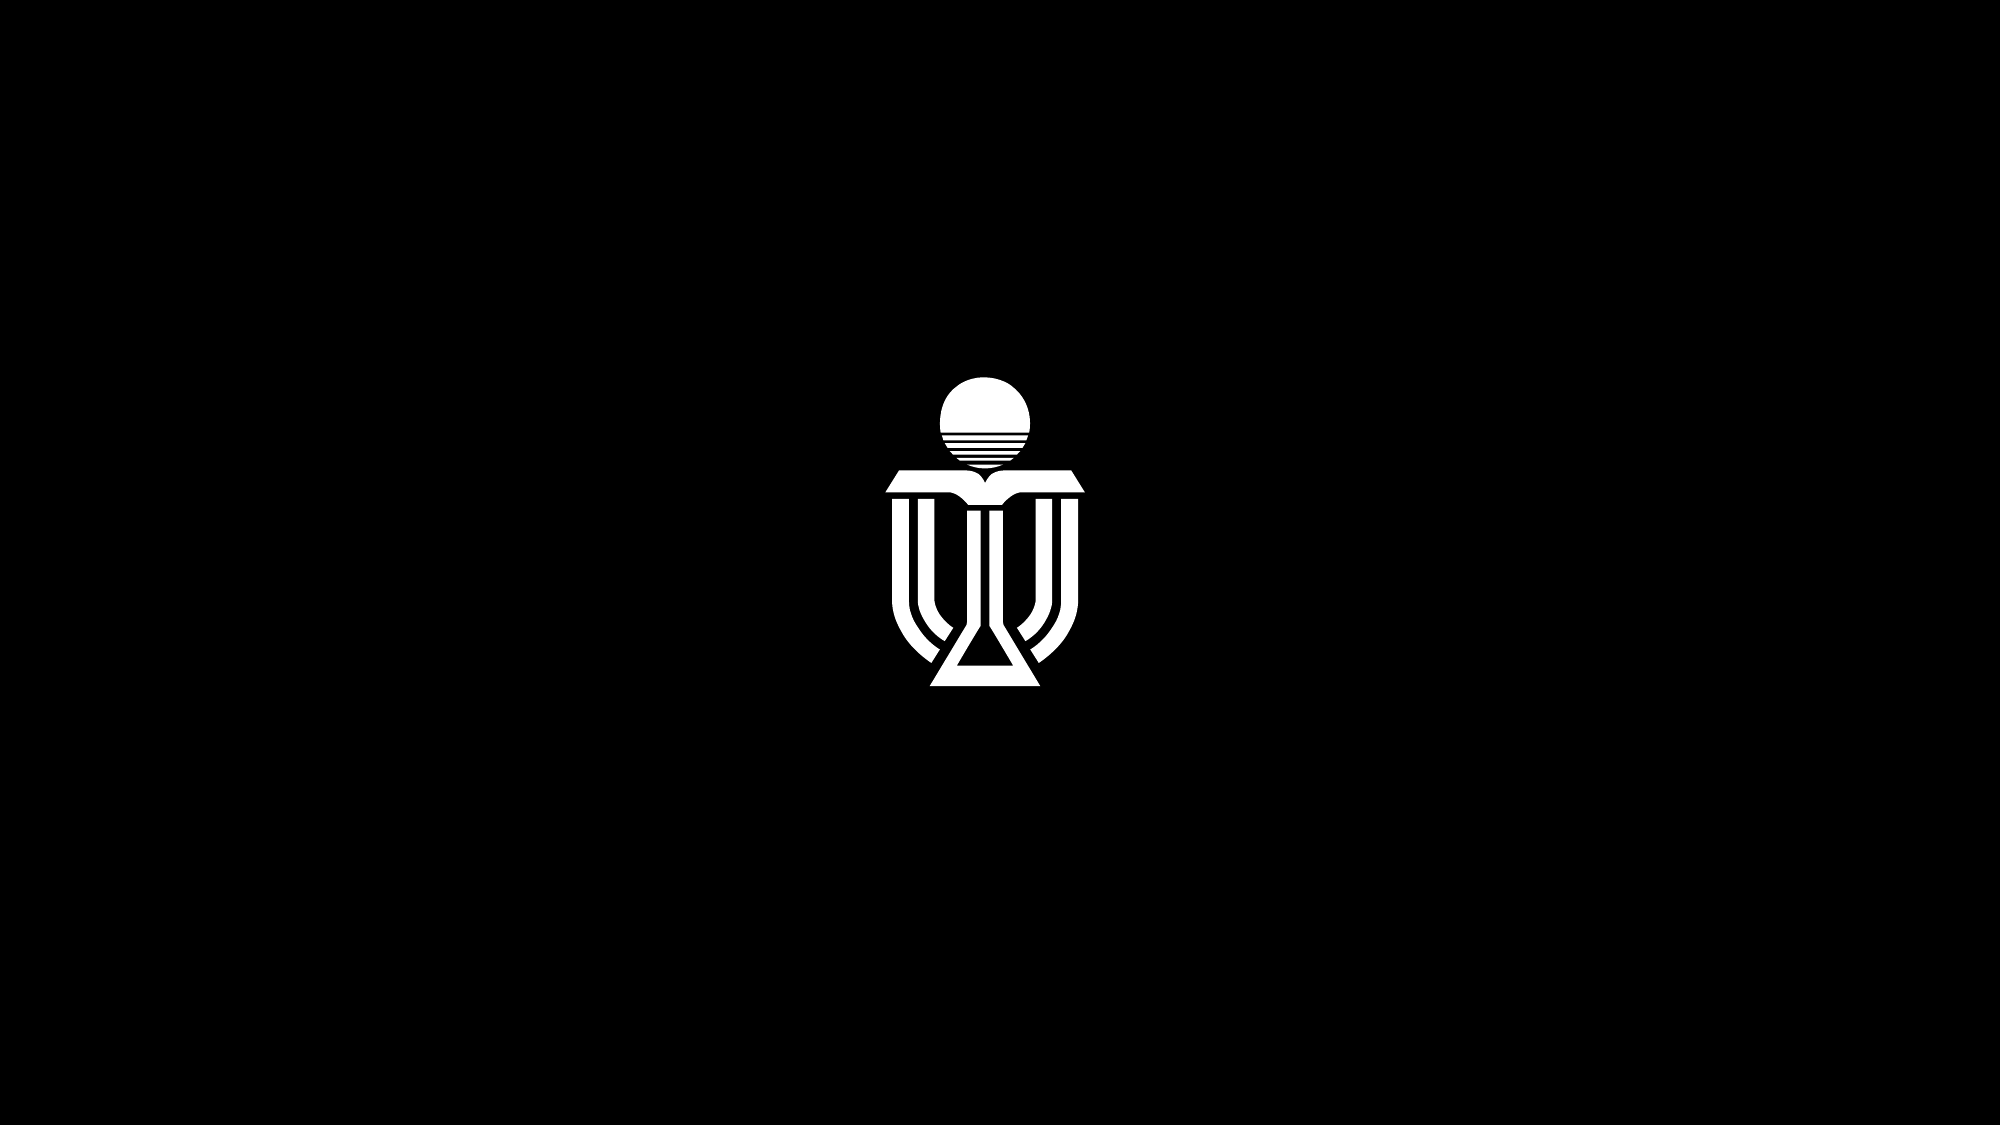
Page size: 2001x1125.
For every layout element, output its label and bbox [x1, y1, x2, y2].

text_box [885, 377, 1085, 687]
